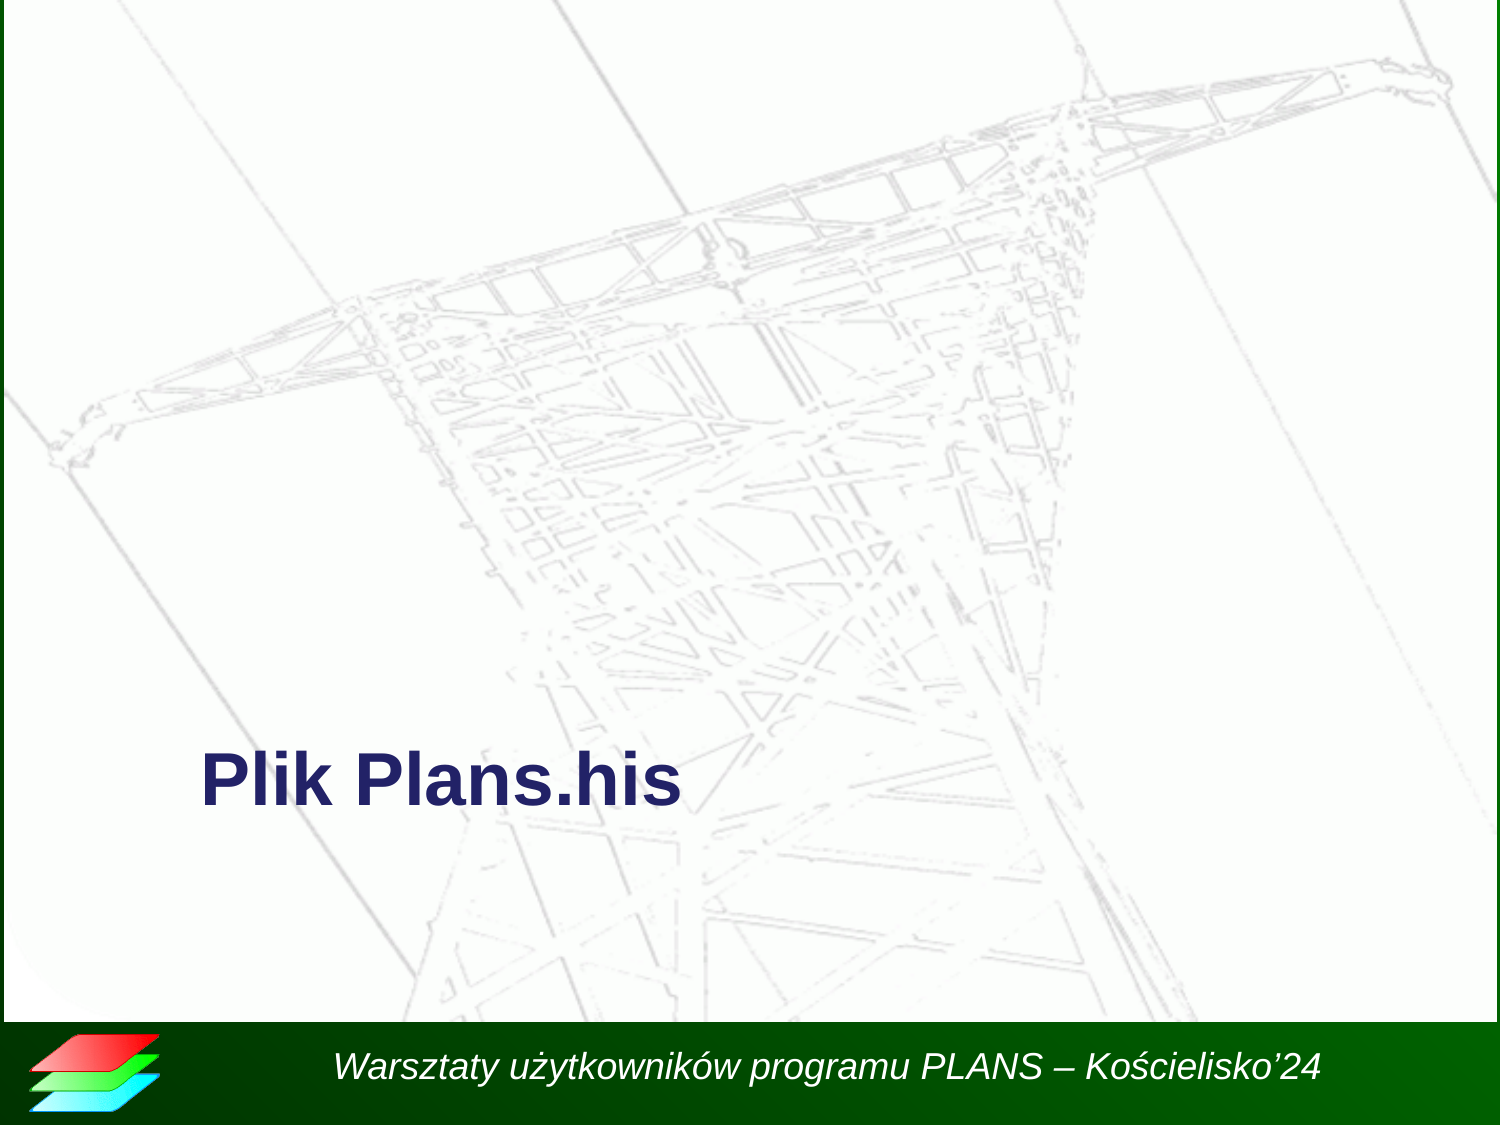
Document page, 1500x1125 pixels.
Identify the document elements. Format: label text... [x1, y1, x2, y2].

picture [4, 0, 1497, 1022]
title Plik Plans.his [185, 722, 1461, 947]
picture [29, 1034, 160, 1112]
